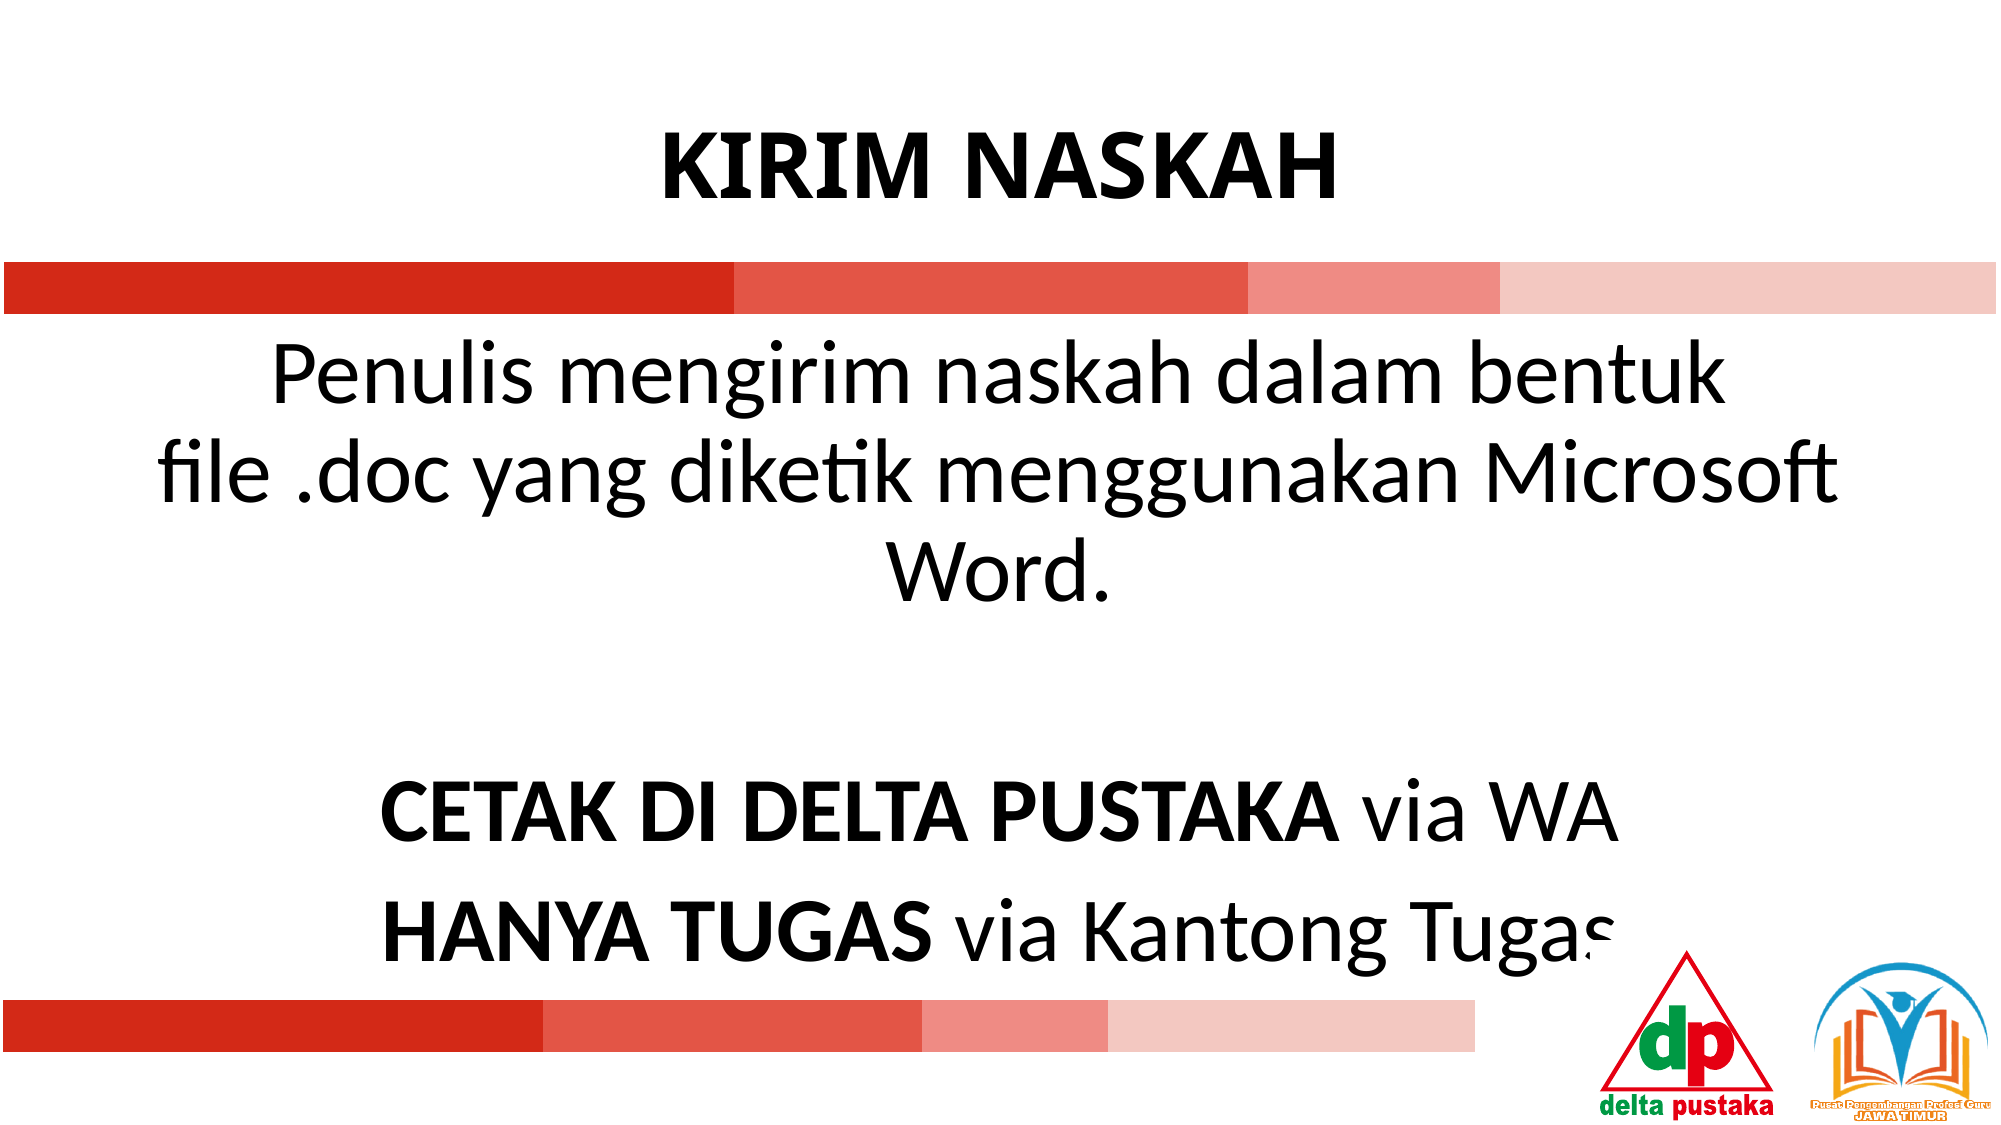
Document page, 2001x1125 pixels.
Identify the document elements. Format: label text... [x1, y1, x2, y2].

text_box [0, 259, 2000, 317]
list Penulis mengirim naskah dalam bentuk file .doc yang diketik menggunakan Microsoft Word. CETAK DI DELTA PUSTAKA via WA HANYA TUGAS via Kantong Tugas [137, 317, 1863, 937]
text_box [0, 937, 2000, 1125]
title KIRIM NASKAH [137, 59, 1863, 259]
